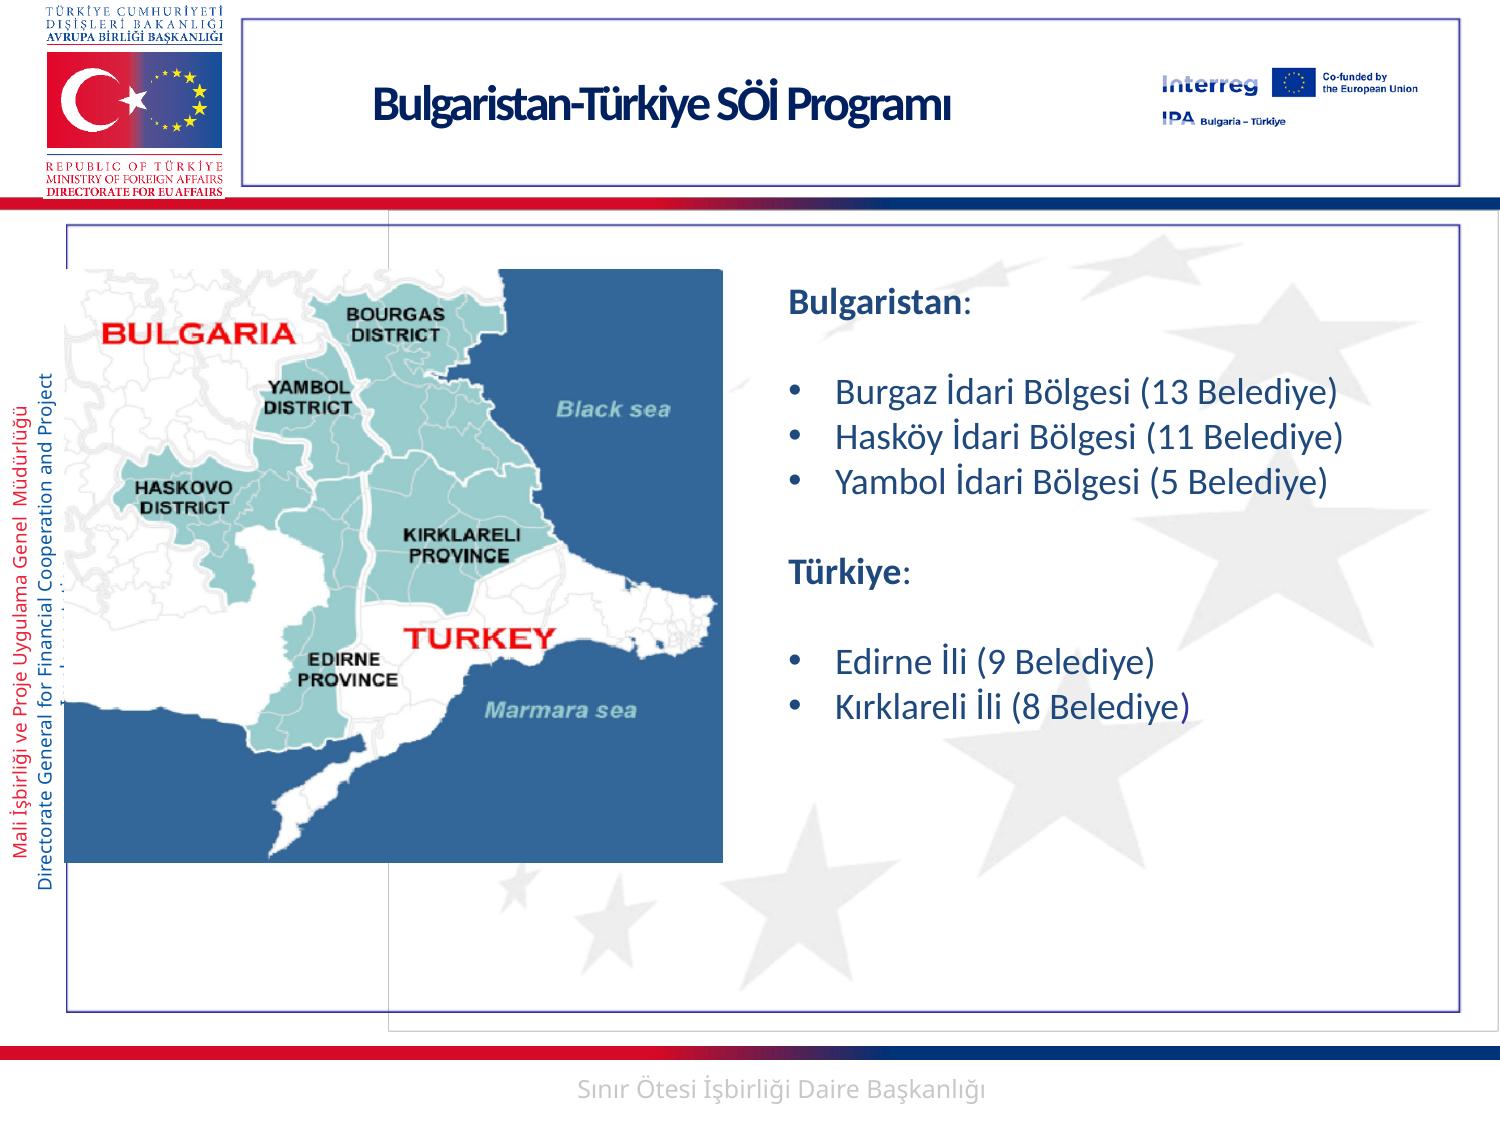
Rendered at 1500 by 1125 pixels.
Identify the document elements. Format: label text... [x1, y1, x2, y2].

text_box Bulgaristan-Türkiye SÖİ Programı [207, 62, 1099, 138]
footer Sınır Ötesi İşbirliği Daire Başkanlığı [537, 1070, 1034, 1108]
picture [240, 17, 1462, 43]
text_box Bulgaristan: Burgaz İdari Bölgesi (13 Belediye) Hasköy İdari Bölgesi (11 Belediye) Yambol İdari Bölgesi (5 Belediye) Türkiye: Edirne İli (9 Belediye) Kırklareli İli (8 Belediye) [773, 269, 1365, 779]
picture [0, 1046, 1500, 1060]
title [218, 43, 1471, 171]
picture [240, 171, 1462, 187]
picture [0, 2, 1500, 1033]
picture [1148, 53, 1433, 139]
